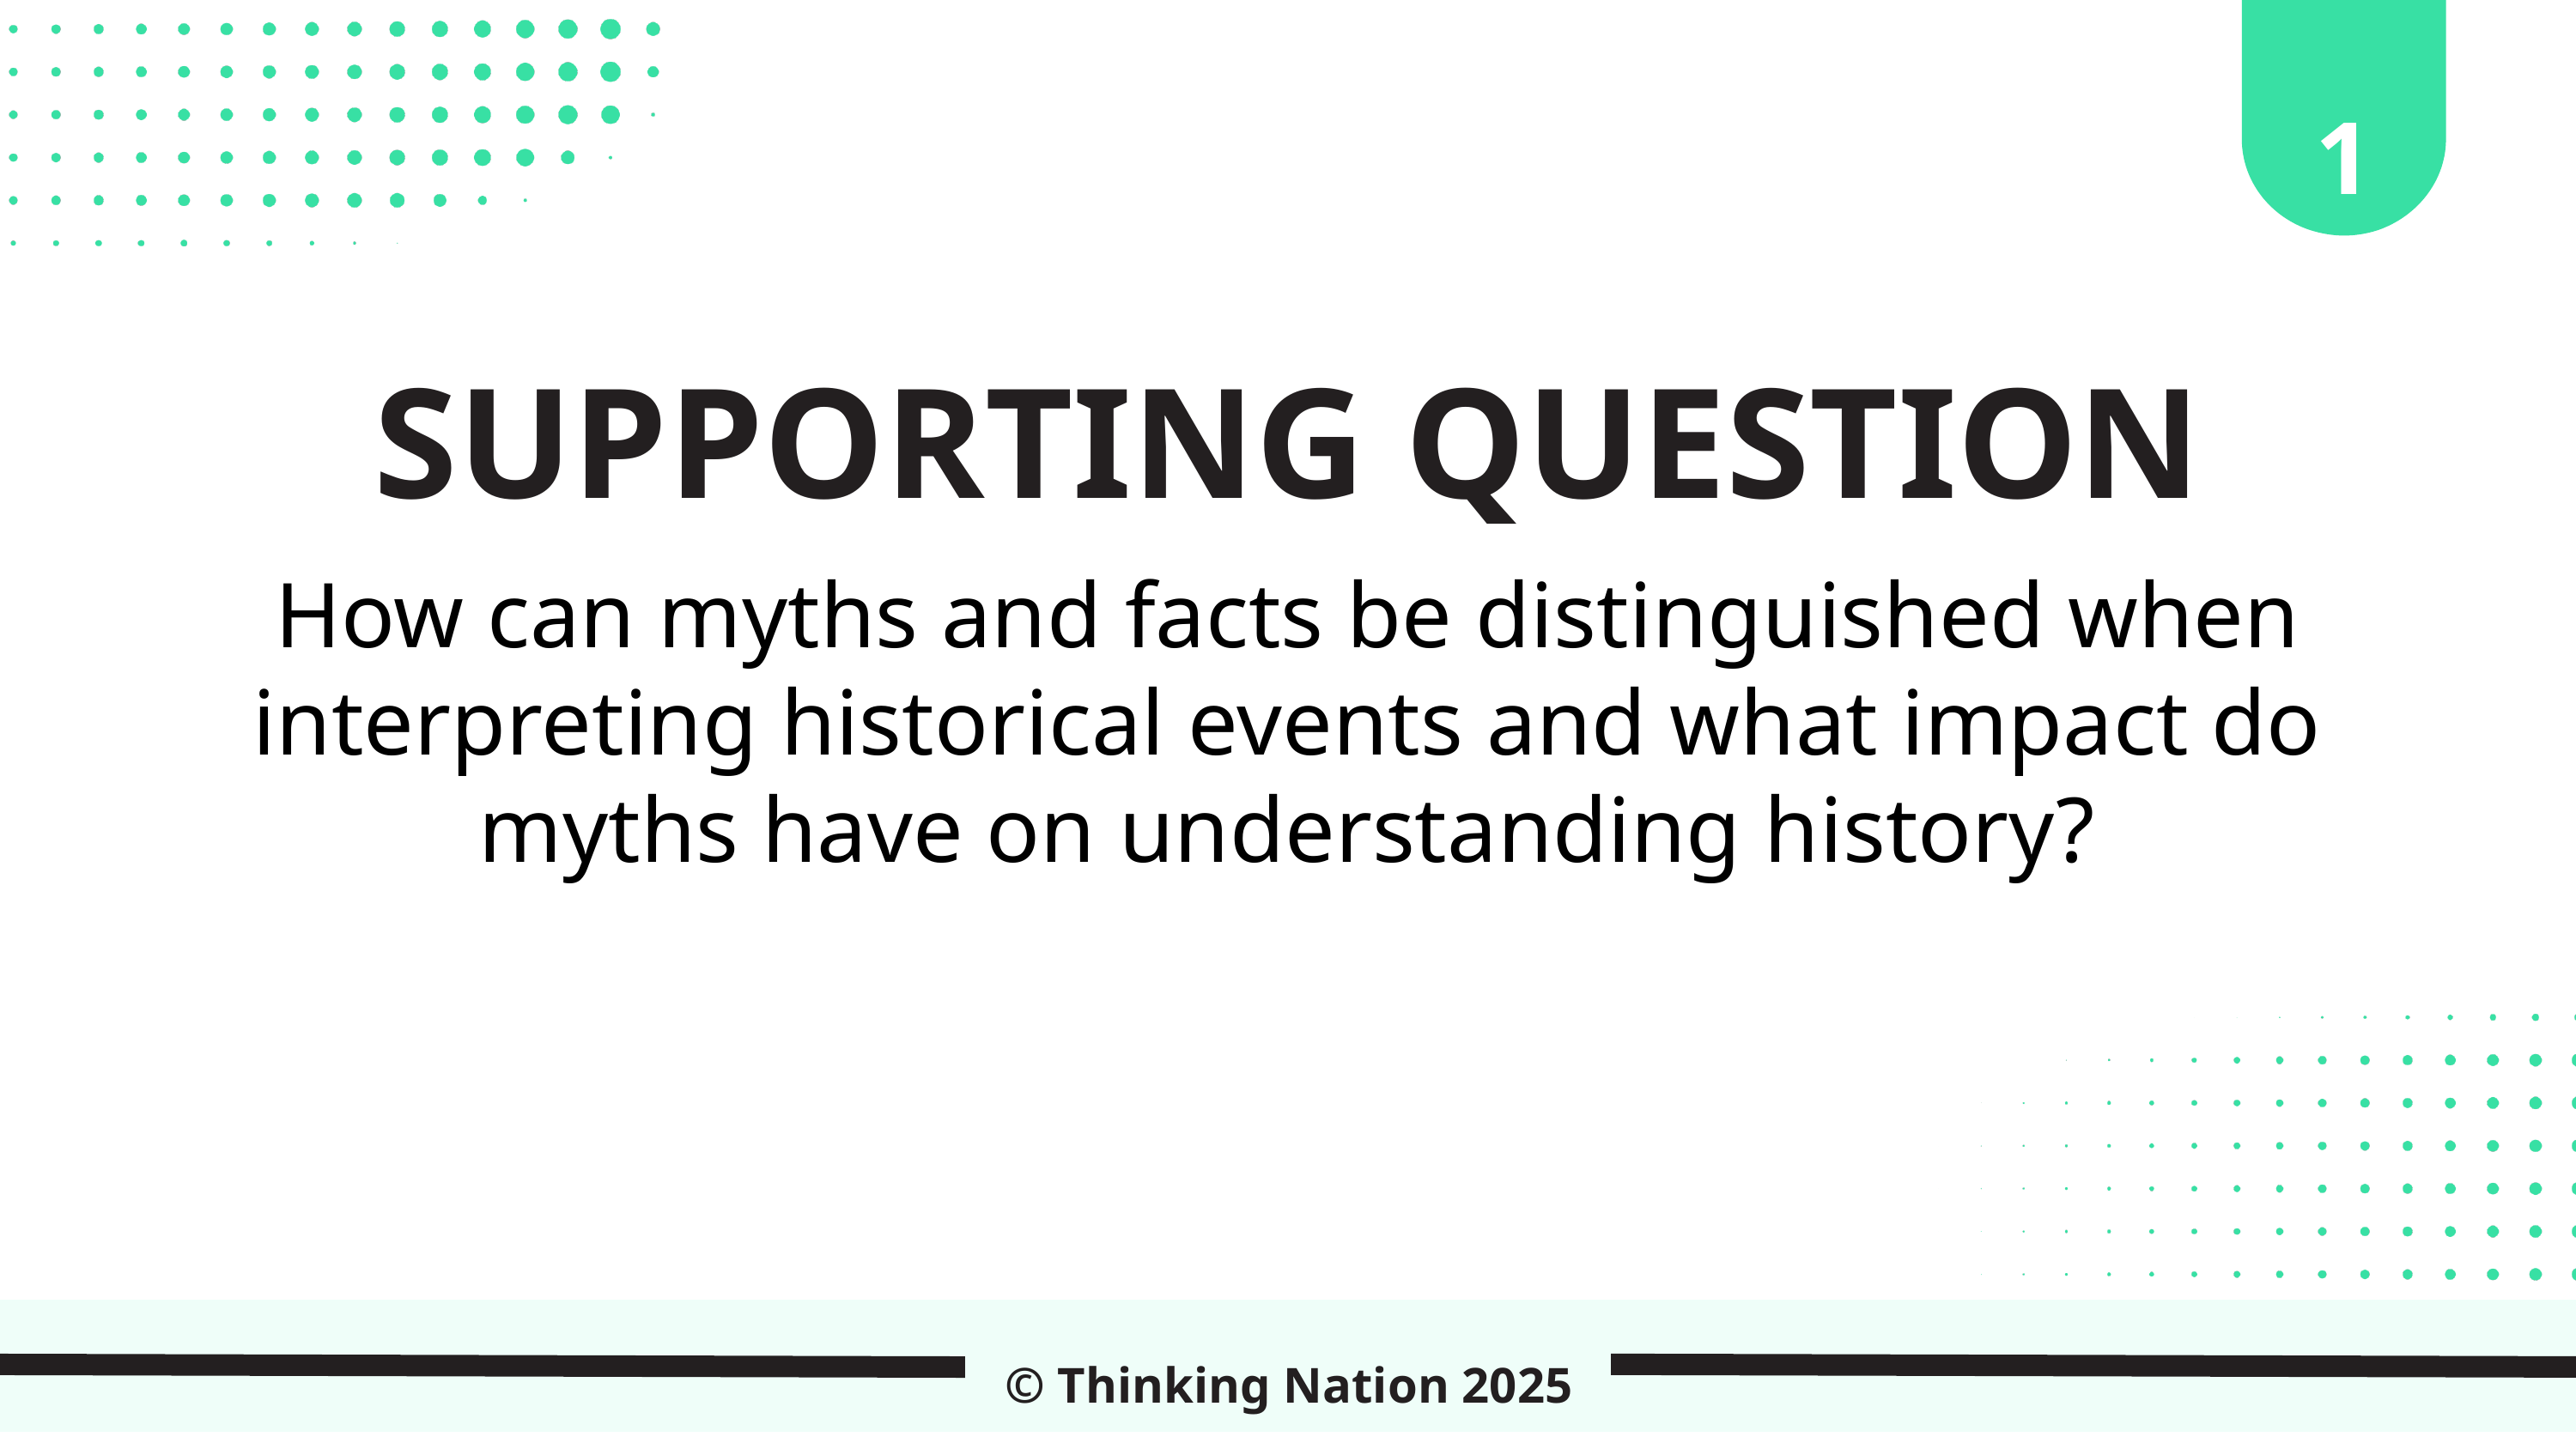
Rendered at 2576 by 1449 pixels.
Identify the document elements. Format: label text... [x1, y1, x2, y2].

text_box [2233, 0, 2455, 236]
text_box [1938, 1013, 2576, 1299]
text_box How can myths and facts be distinguished when interpreting historical events and what impact do myths have on understanding history? [252, 558, 2324, 880]
text_box SUPPORTING QUESTION [359, 273, 2216, 530]
text_box [0, 0, 660, 246]
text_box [0, 1299, 2576, 1433]
